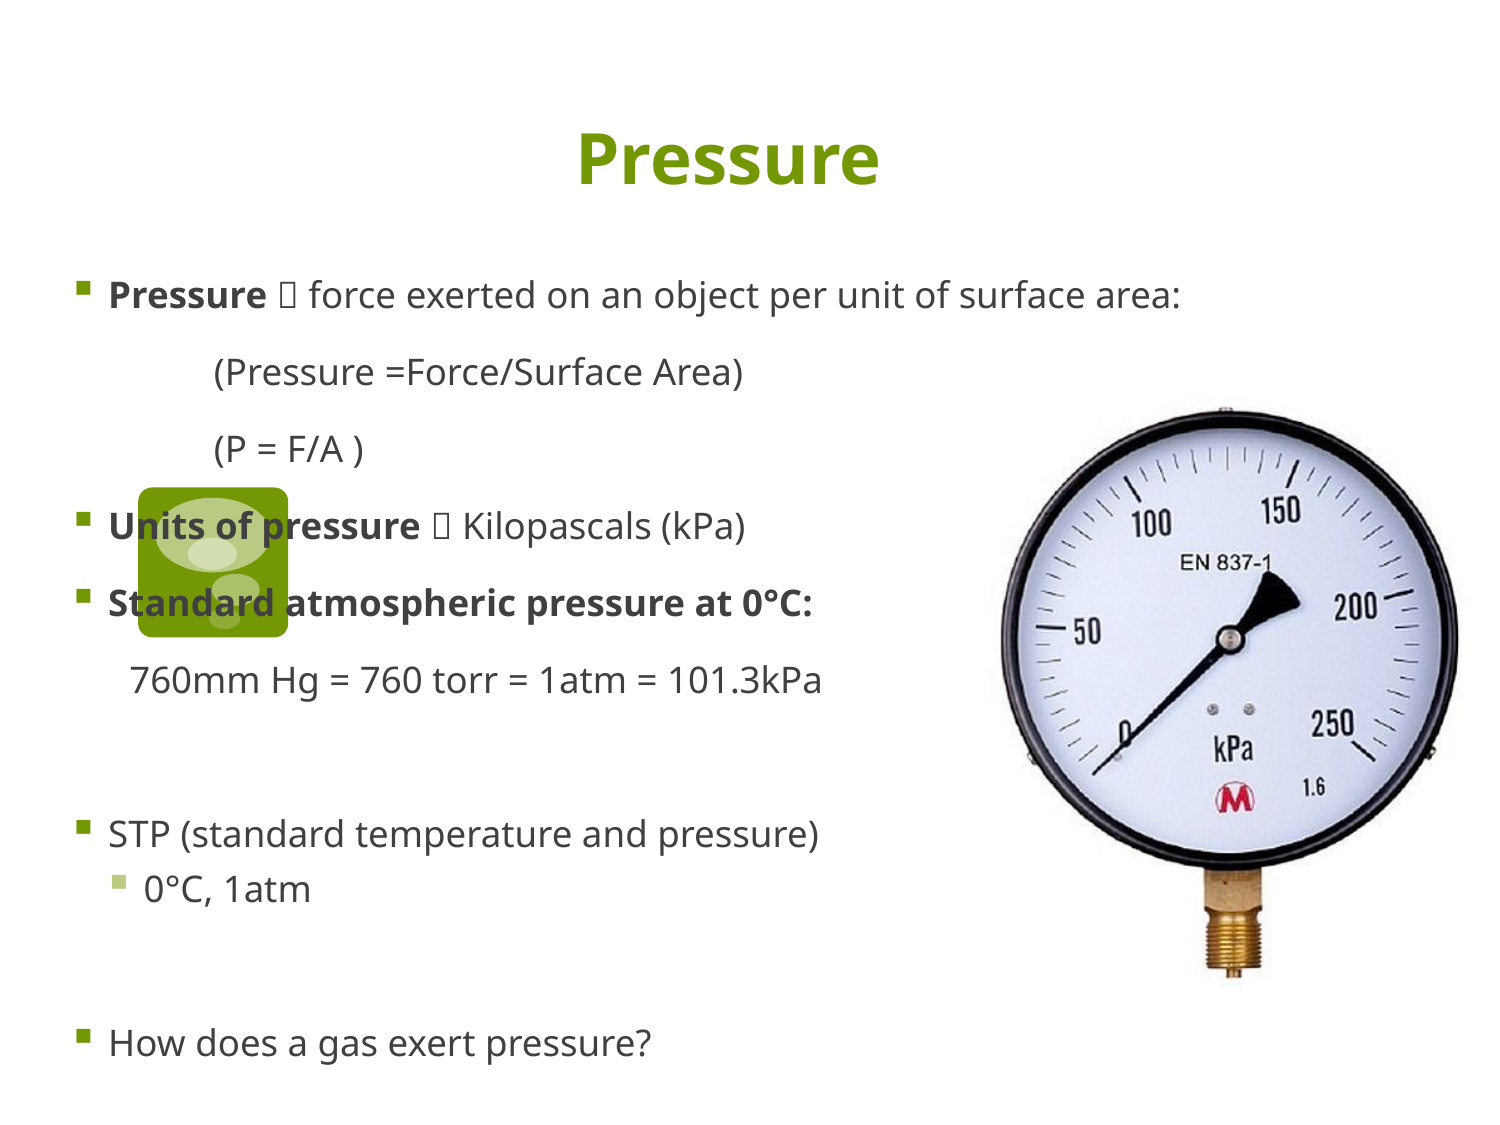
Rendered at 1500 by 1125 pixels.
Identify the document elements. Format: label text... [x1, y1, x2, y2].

title Pressure [323, 91, 1135, 206]
picture [981, 397, 1482, 988]
list Pressure  force exerted on an object per unit of surface area: (Pressure =Force/Surface Area) (P = F/A ) Units of pressure  Kilopascals (kPa) Standard atmospheric pressure at 0°C: 760mm Hg = 760 torr = 1atm = 101.3kPa STP (standard temperature and pressure) 0°C, 1atm How does a gas exert pressure? [57, 264, 1426, 1073]
